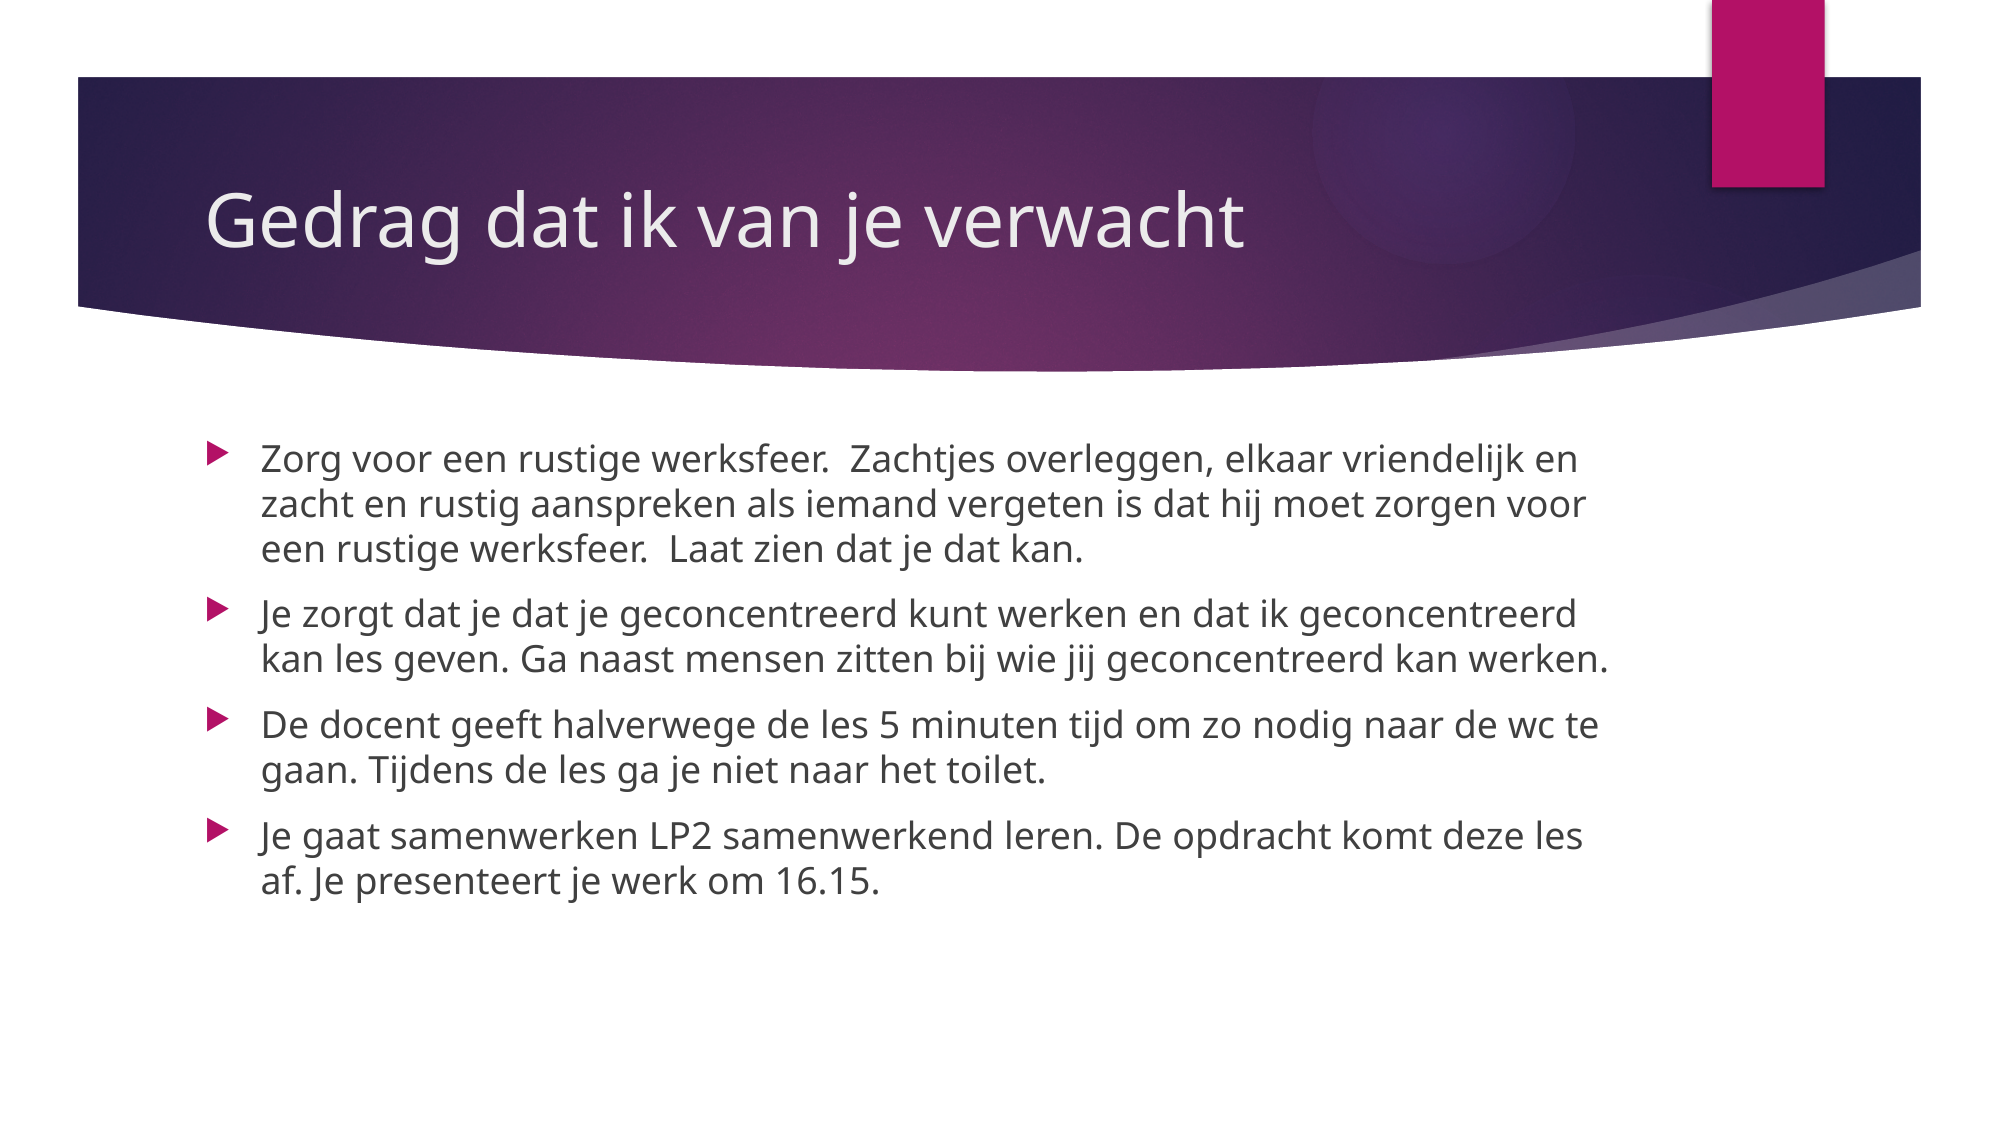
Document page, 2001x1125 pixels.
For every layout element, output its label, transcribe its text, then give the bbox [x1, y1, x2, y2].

title Gedrag dat ik van je verwacht [189, 159, 1627, 276]
list Zorg voor een rustige werksfeer. Zachtjes overleggen, elkaar vriendelijk en zacht en rustig aanspreken als iemand vergeten is dat hij moet zorgen voor een rustige werksfeer. Laat zien dat je dat kan. Je zorgt dat je dat je geconcentreerd kunt werken en dat ik geconcentreerd kan les geven. Ga naast mensen zitten bij wie jij geconcentreerd kan werken. De docent geeft halverwege de les 5 minuten tijd om zo nodig naar de wc te gaan. Tijdens de les ga je niet naar het toilet. Je gaat samenwerken LP2 samenwerkend leren. De opdracht komt deze les af. Je presenteert je werk om 16.15. [189, 427, 1638, 988]
